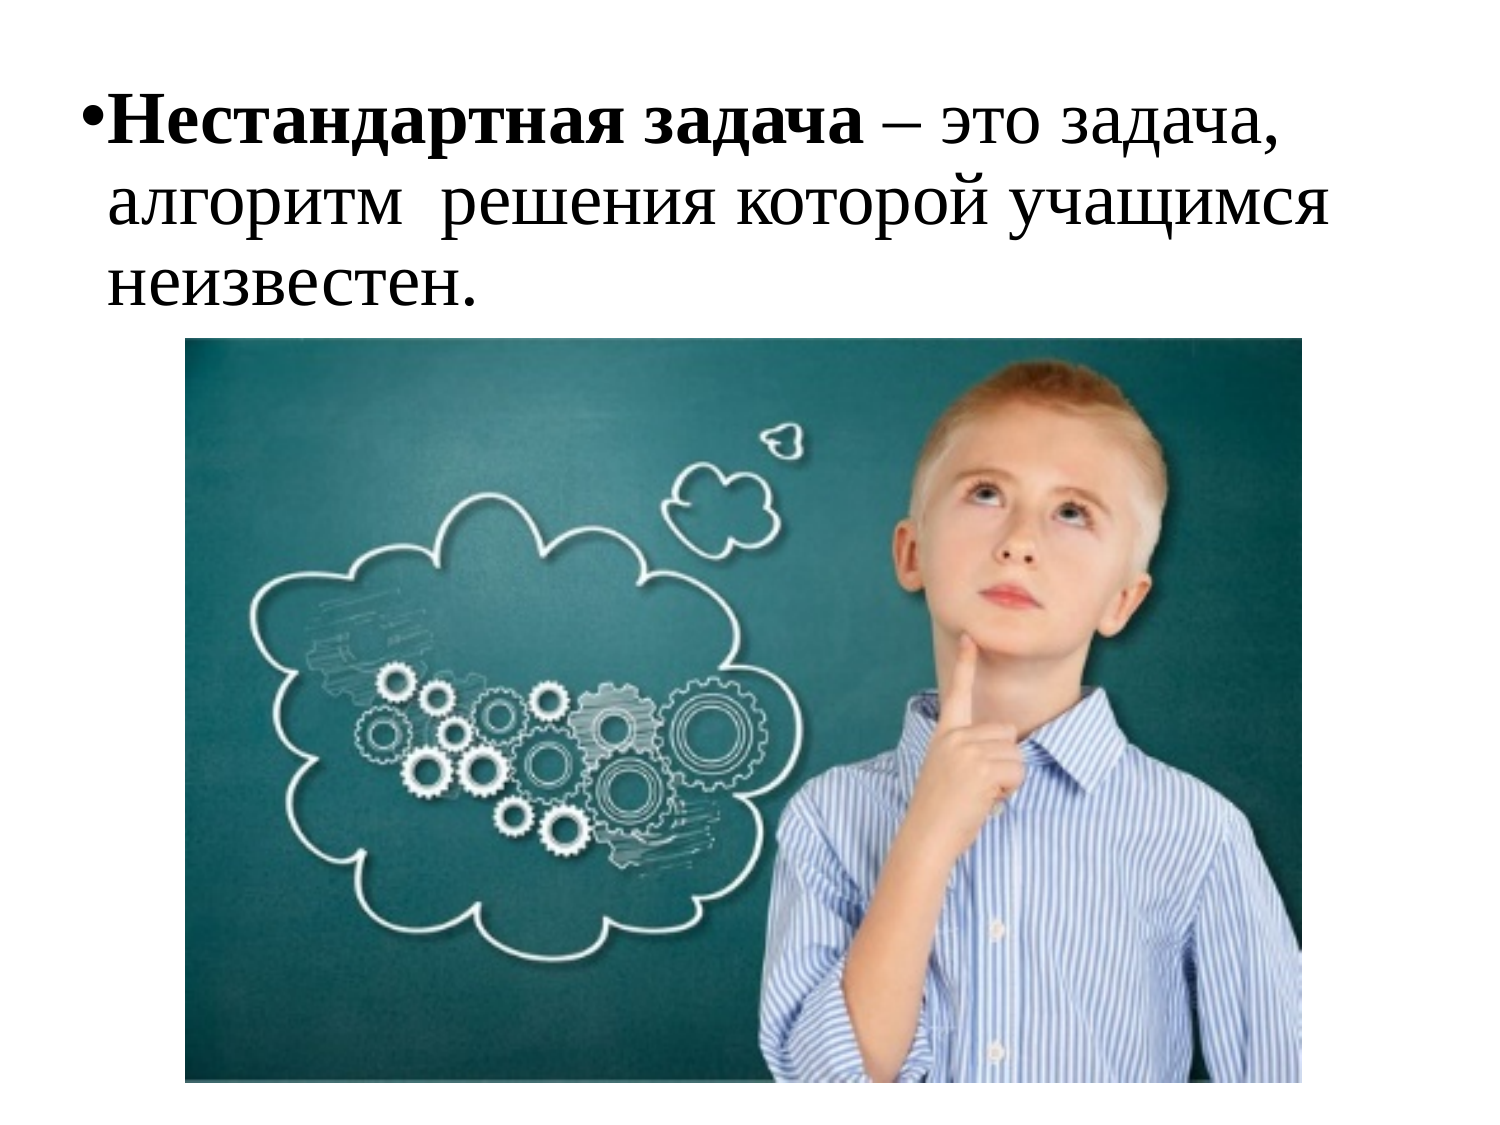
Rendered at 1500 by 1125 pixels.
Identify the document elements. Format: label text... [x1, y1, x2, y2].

list Нестандартная задача – это задача, алгоритм решения которой учащимся неизвестен. [64, 71, 1483, 421]
picture [185, 338, 1302, 1083]
